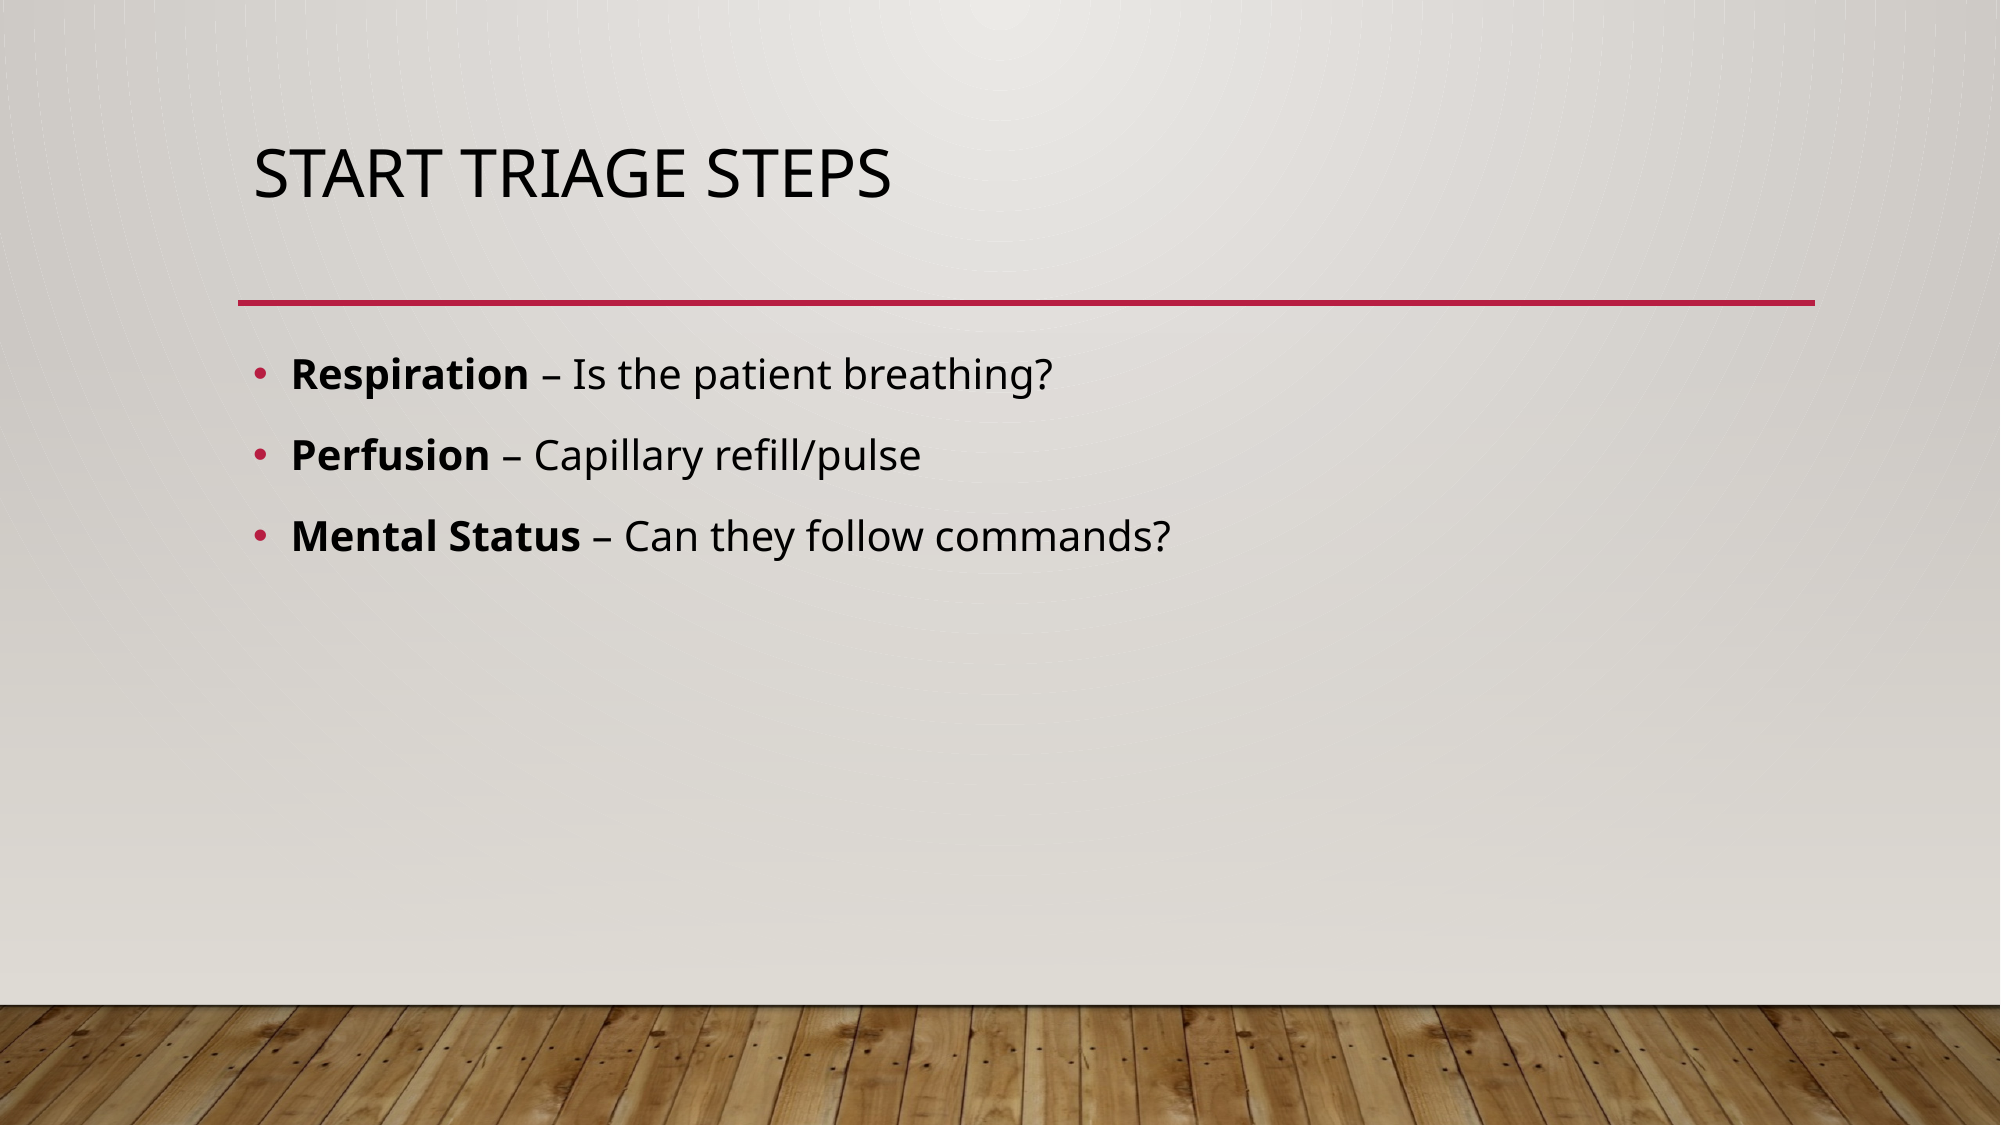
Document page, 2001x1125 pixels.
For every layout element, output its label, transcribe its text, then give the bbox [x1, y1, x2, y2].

title START Triage Steps [238, 131, 1814, 305]
list Respiration – Is the patient breathing? Perfusion – Capillary refill/pulse Mental Status – Can they follow commands? [238, 330, 1814, 897]
picture [0, 1005, 2000, 1125]
